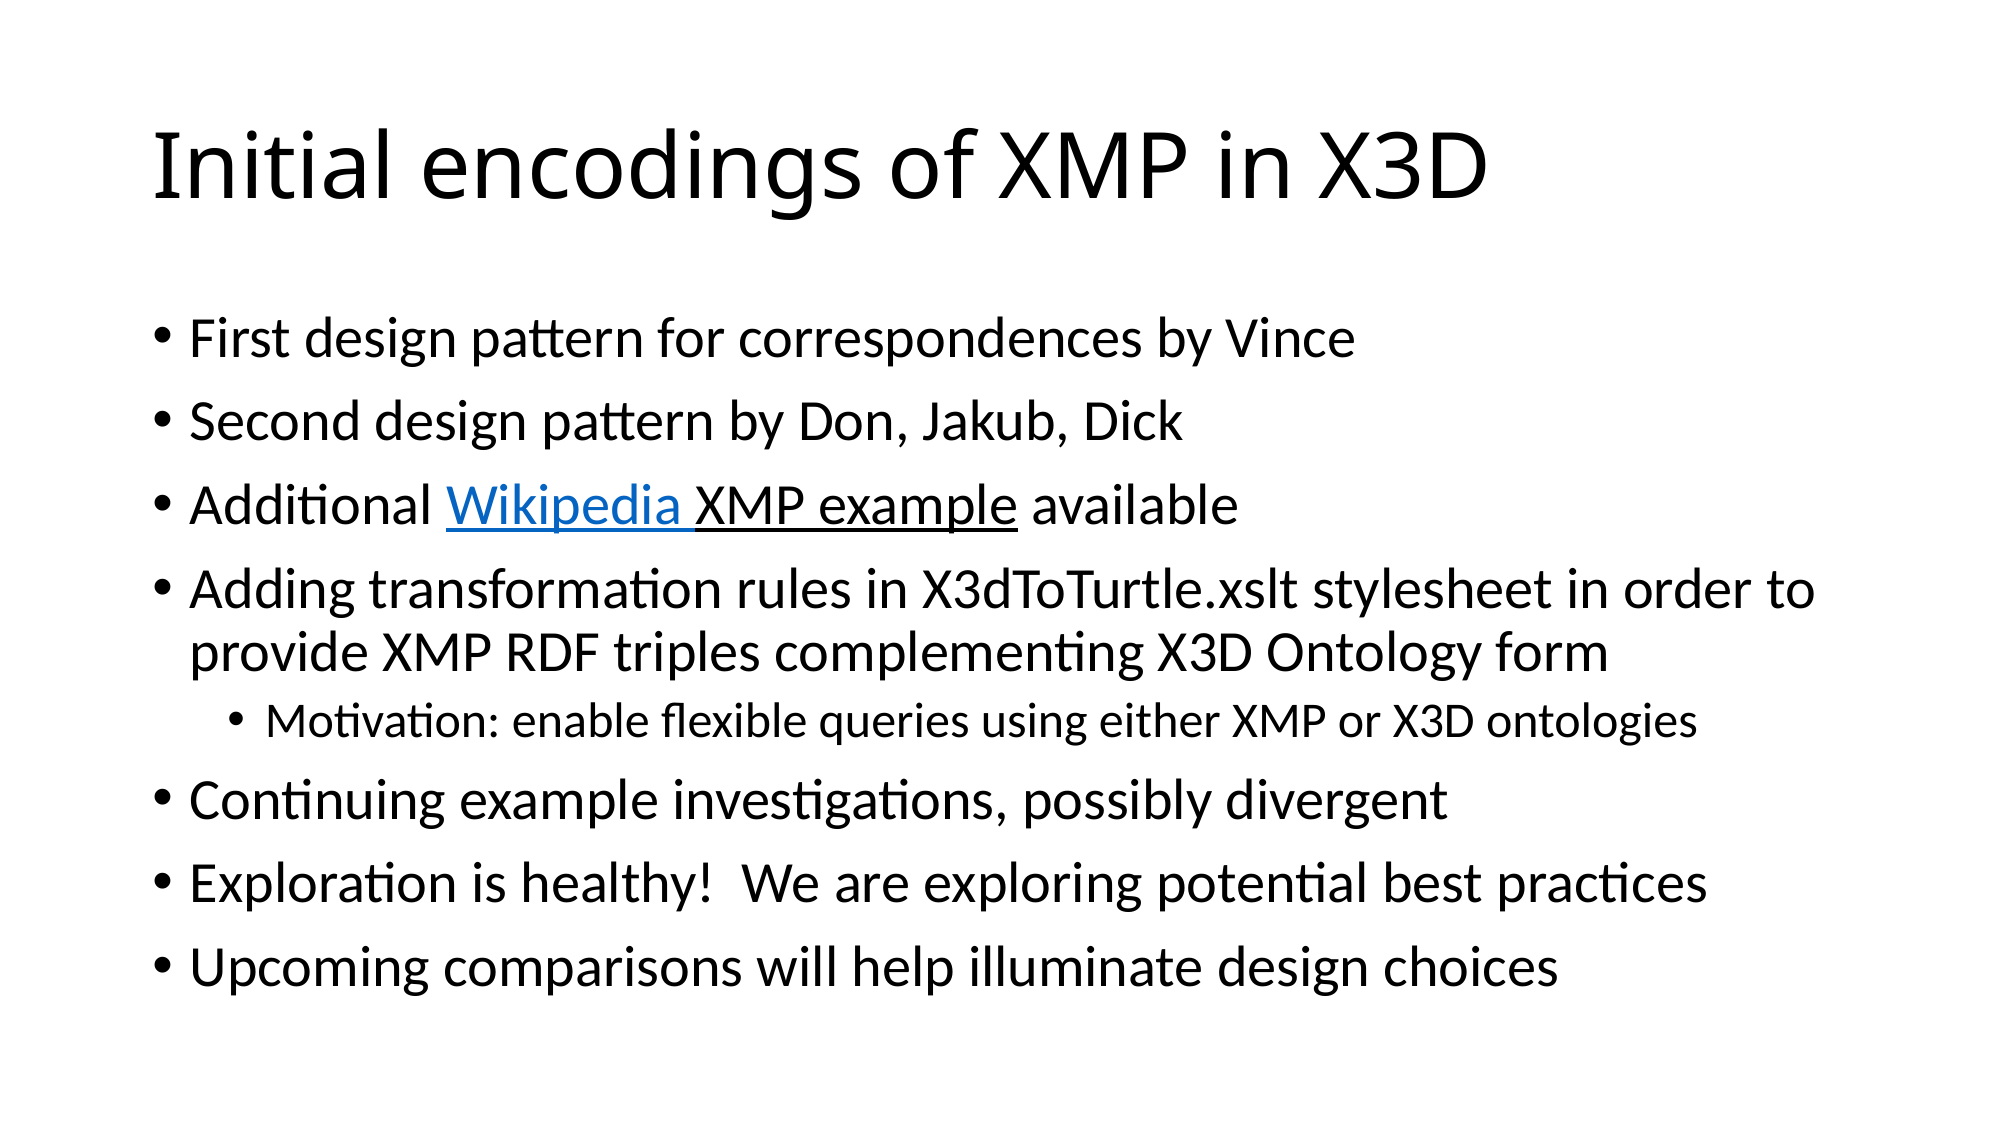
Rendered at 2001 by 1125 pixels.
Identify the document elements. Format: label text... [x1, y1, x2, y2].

title Initial encodings of XMP in X3D [137, 59, 1863, 278]
list First design pattern for correspondences by Vince Second design pattern by Don, Jakub, Dick Additional Wikipedia XMP example available Adding transformation rules in X3dToTurtle.xslt stylesheet in order to provide XMP RDF triples complementing X3D Ontology form Motivation: enable flexible queries using either XMP or X3D ontologies Continuing example investigations, possibly divergent Exploration is healthy! We are exploring potential best practices Upcoming comparisons will help illuminate design choices [137, 299, 1863, 1014]
